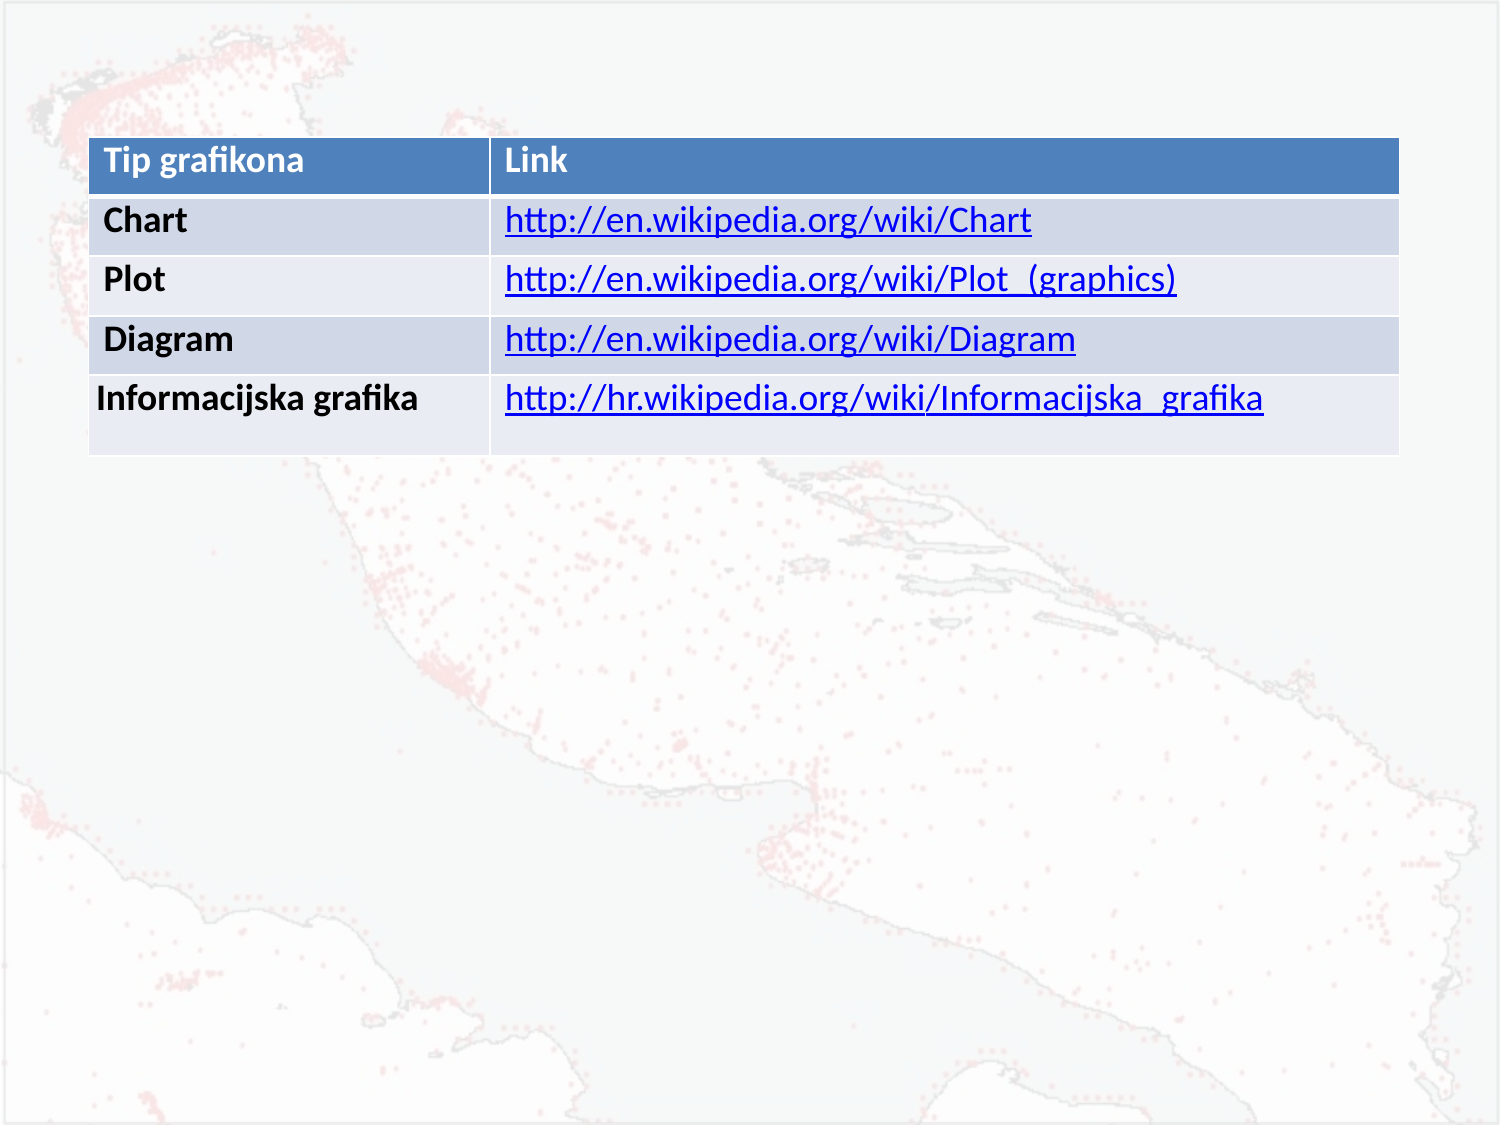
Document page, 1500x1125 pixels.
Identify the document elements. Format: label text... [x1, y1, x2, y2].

table_header Link [491, 138, 1399, 194]
table_cell http://en.wikipedia.org/wiki/Plot_(graphics) [491, 257, 1399, 315]
table_cell http://hr.wikipedia.org/wiki/Informacijska_grafika [491, 376, 1399, 455]
table_cell Diagram [89, 317, 489, 374]
table_cell http://en.wikipedia.org/wiki/Diagram [491, 317, 1399, 374]
table_header Tip grafikona [89, 138, 489, 194]
table_cell Chart [89, 199, 489, 255]
table_cell Plot [89, 257, 489, 315]
table_cell Informacijska grafika [89, 376, 489, 455]
table_cell http://en.wikipedia.org/wiki/Chart [491, 199, 1399, 255]
